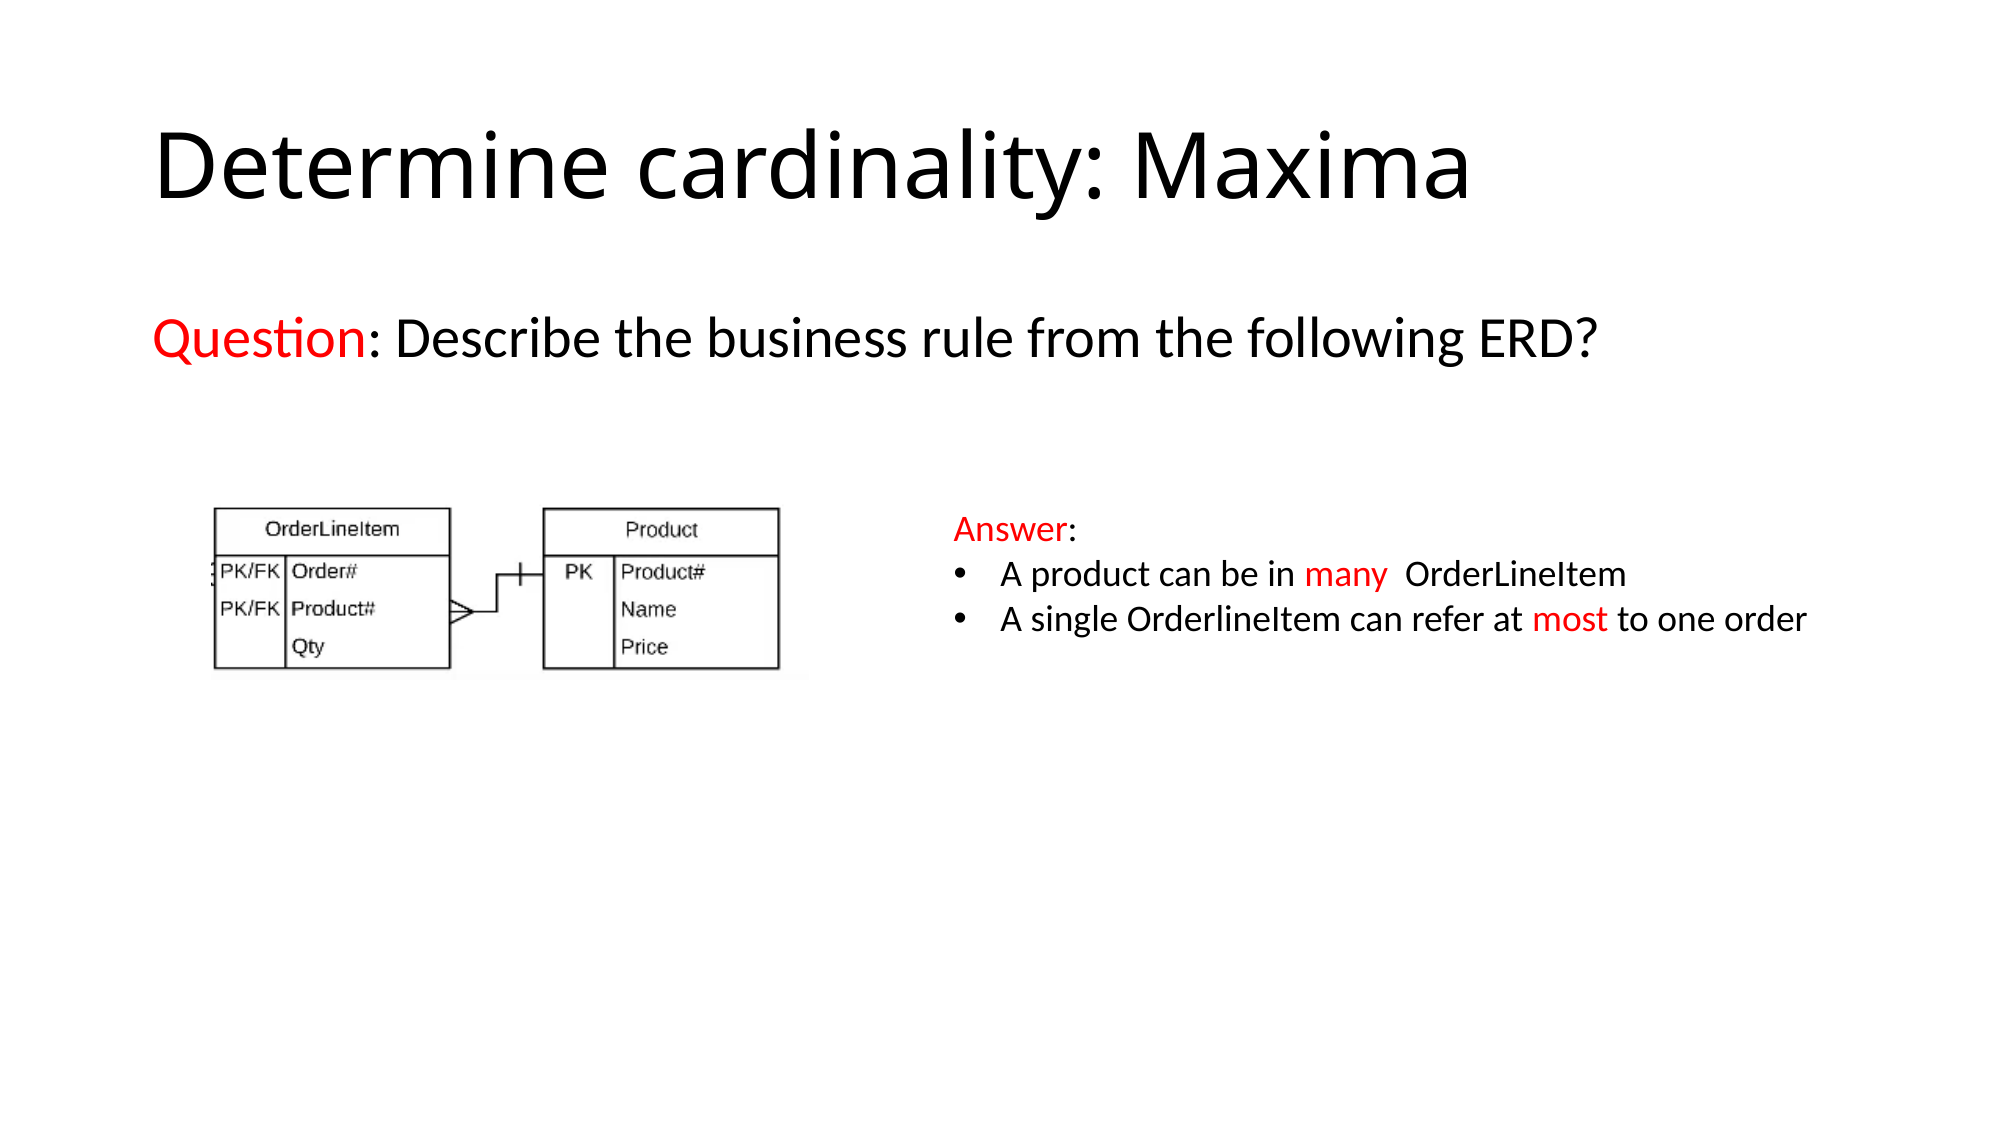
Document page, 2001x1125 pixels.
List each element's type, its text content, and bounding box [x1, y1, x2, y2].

title Determine cardinality: Maxima [137, 59, 1863, 278]
list Question: Describe the business rule from the following ERD? [137, 299, 1863, 1014]
picture [211, 497, 809, 680]
text_box Answer: A product can be in many OrderLineItem A single OrderlineItem can refer at most to one order [938, 497, 1823, 647]
